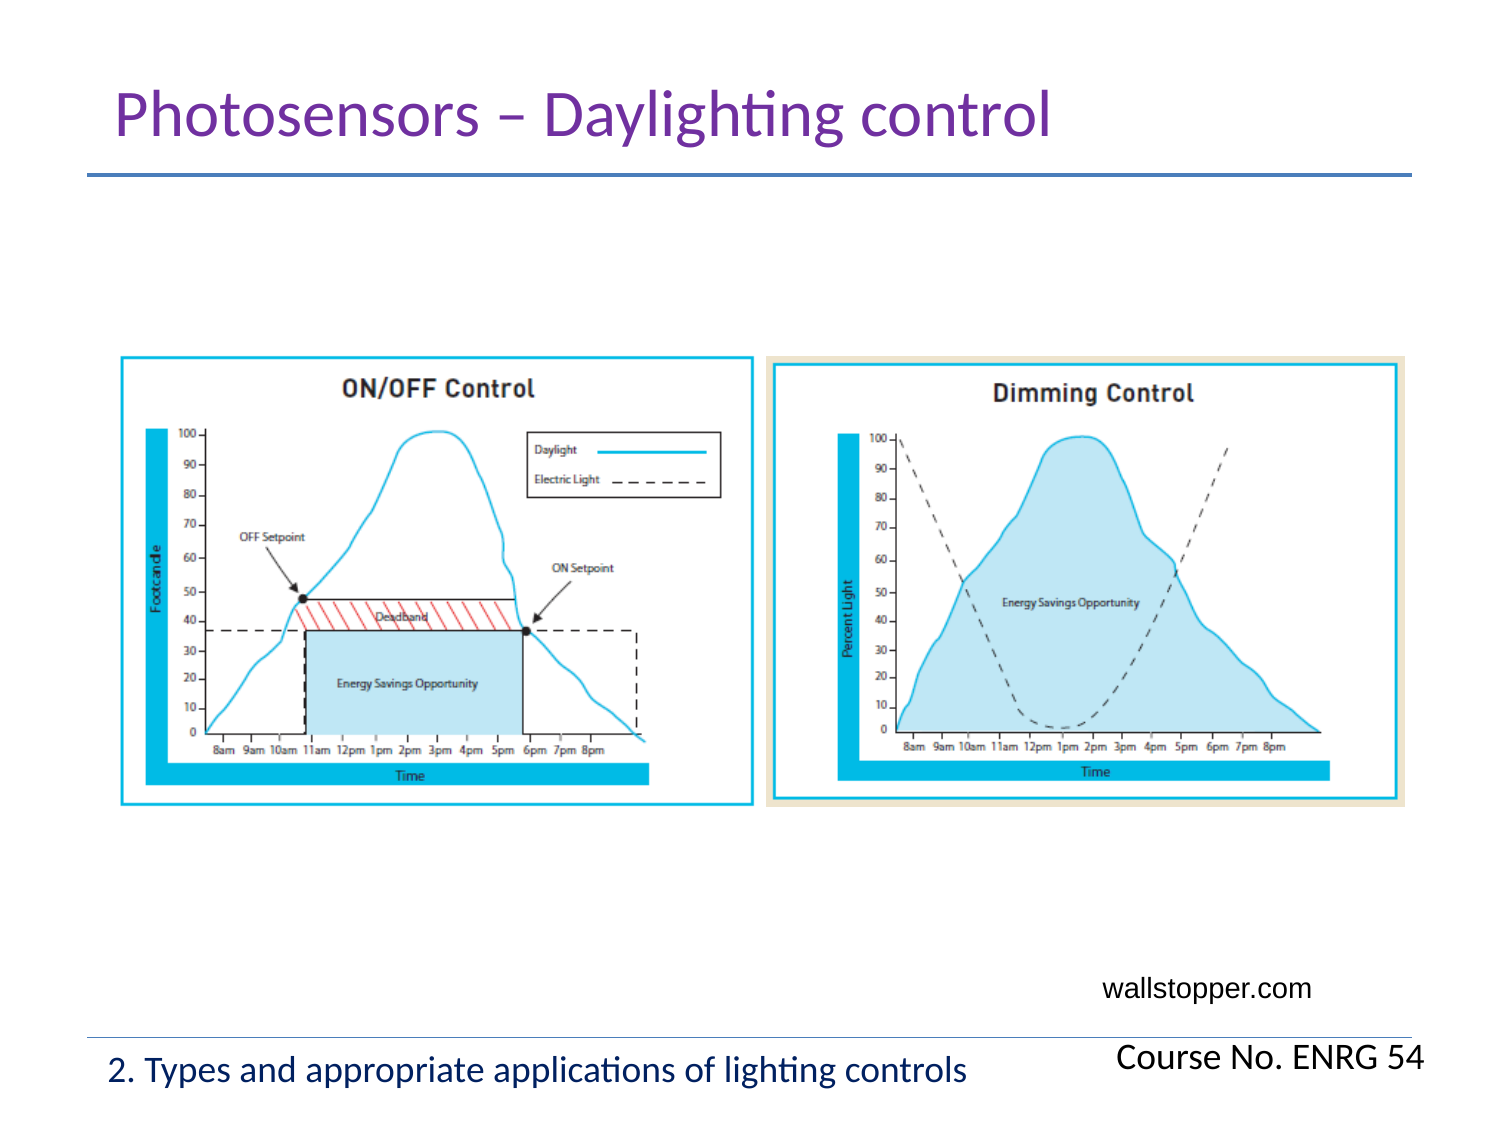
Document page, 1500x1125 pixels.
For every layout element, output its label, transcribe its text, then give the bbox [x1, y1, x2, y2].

text_box wallstopper.com [1087, 962, 1328, 1013]
picture [766, 356, 1405, 807]
picture [112, 349, 763, 815]
text_box 2. Types and appropriate applications of lighting controls [92, 1046, 984, 1098]
text_box Course No. ENRG 54 [1101, 1024, 1441, 1085]
text_box Photosensors – Daylighting control [99, 62, 1400, 158]
